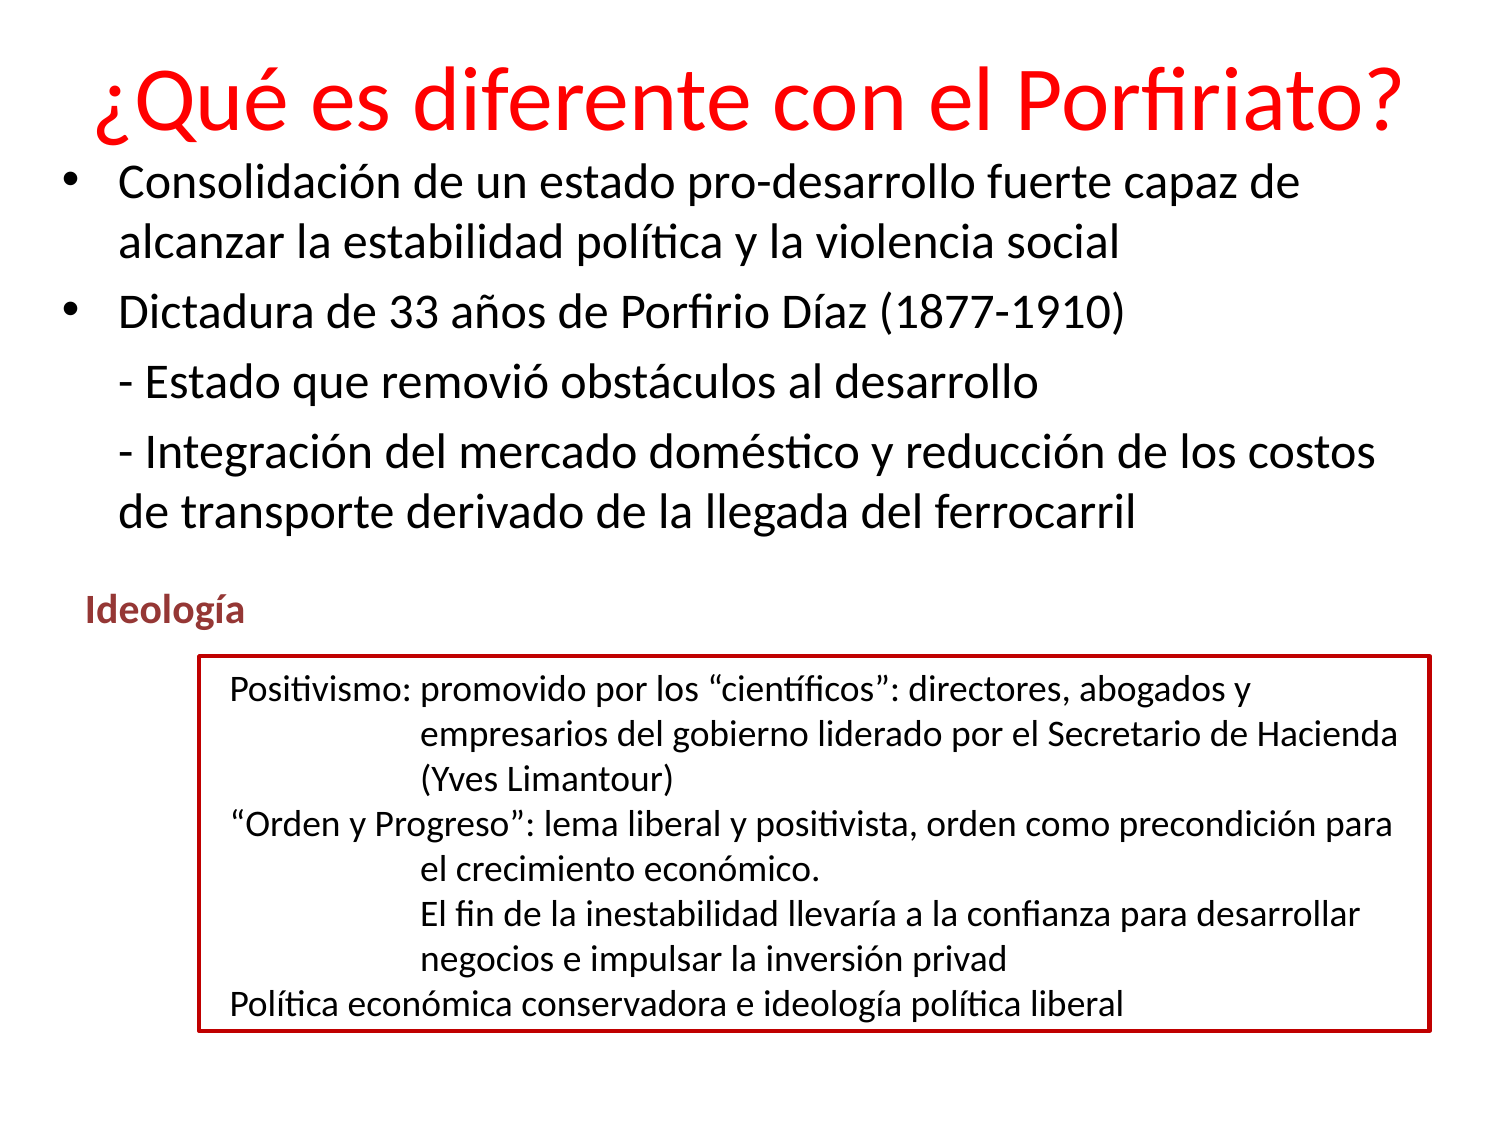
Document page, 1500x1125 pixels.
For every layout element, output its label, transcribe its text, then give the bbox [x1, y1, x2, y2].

title ¿Qué es diferente con el Porfiriato? [75, 0, 1425, 188]
text_box Positivismo: promovido por los “científicos”: directores, abogados y empresarios del gobierno liderado por el Secretario de Hacienda (Yves Limantour) “Orden y Progreso”: lema liberal y positivista, orden como precondición para el crecimiento económico. El fin de la inestabilidad llevaría a la confianza para desarrollar negocios e impulsar la inversión privad Política económica conservadora e ideología política liberal [199, 656, 1430, 1031]
list Consolidación de un estado pro-desarrollo fuerte capaz de alcanzar la estabilidad política y la violencia social Dictadura de 33 años de Porfirio Díaz (1877-1910) - Estado que removió obstáculos al desarrollo - Integración del mercado doméstico y reducción de los costos de transporte derivado de la llegada del ferrocarril [46, 140, 1454, 563]
text_box Ideología [70, 574, 364, 639]
